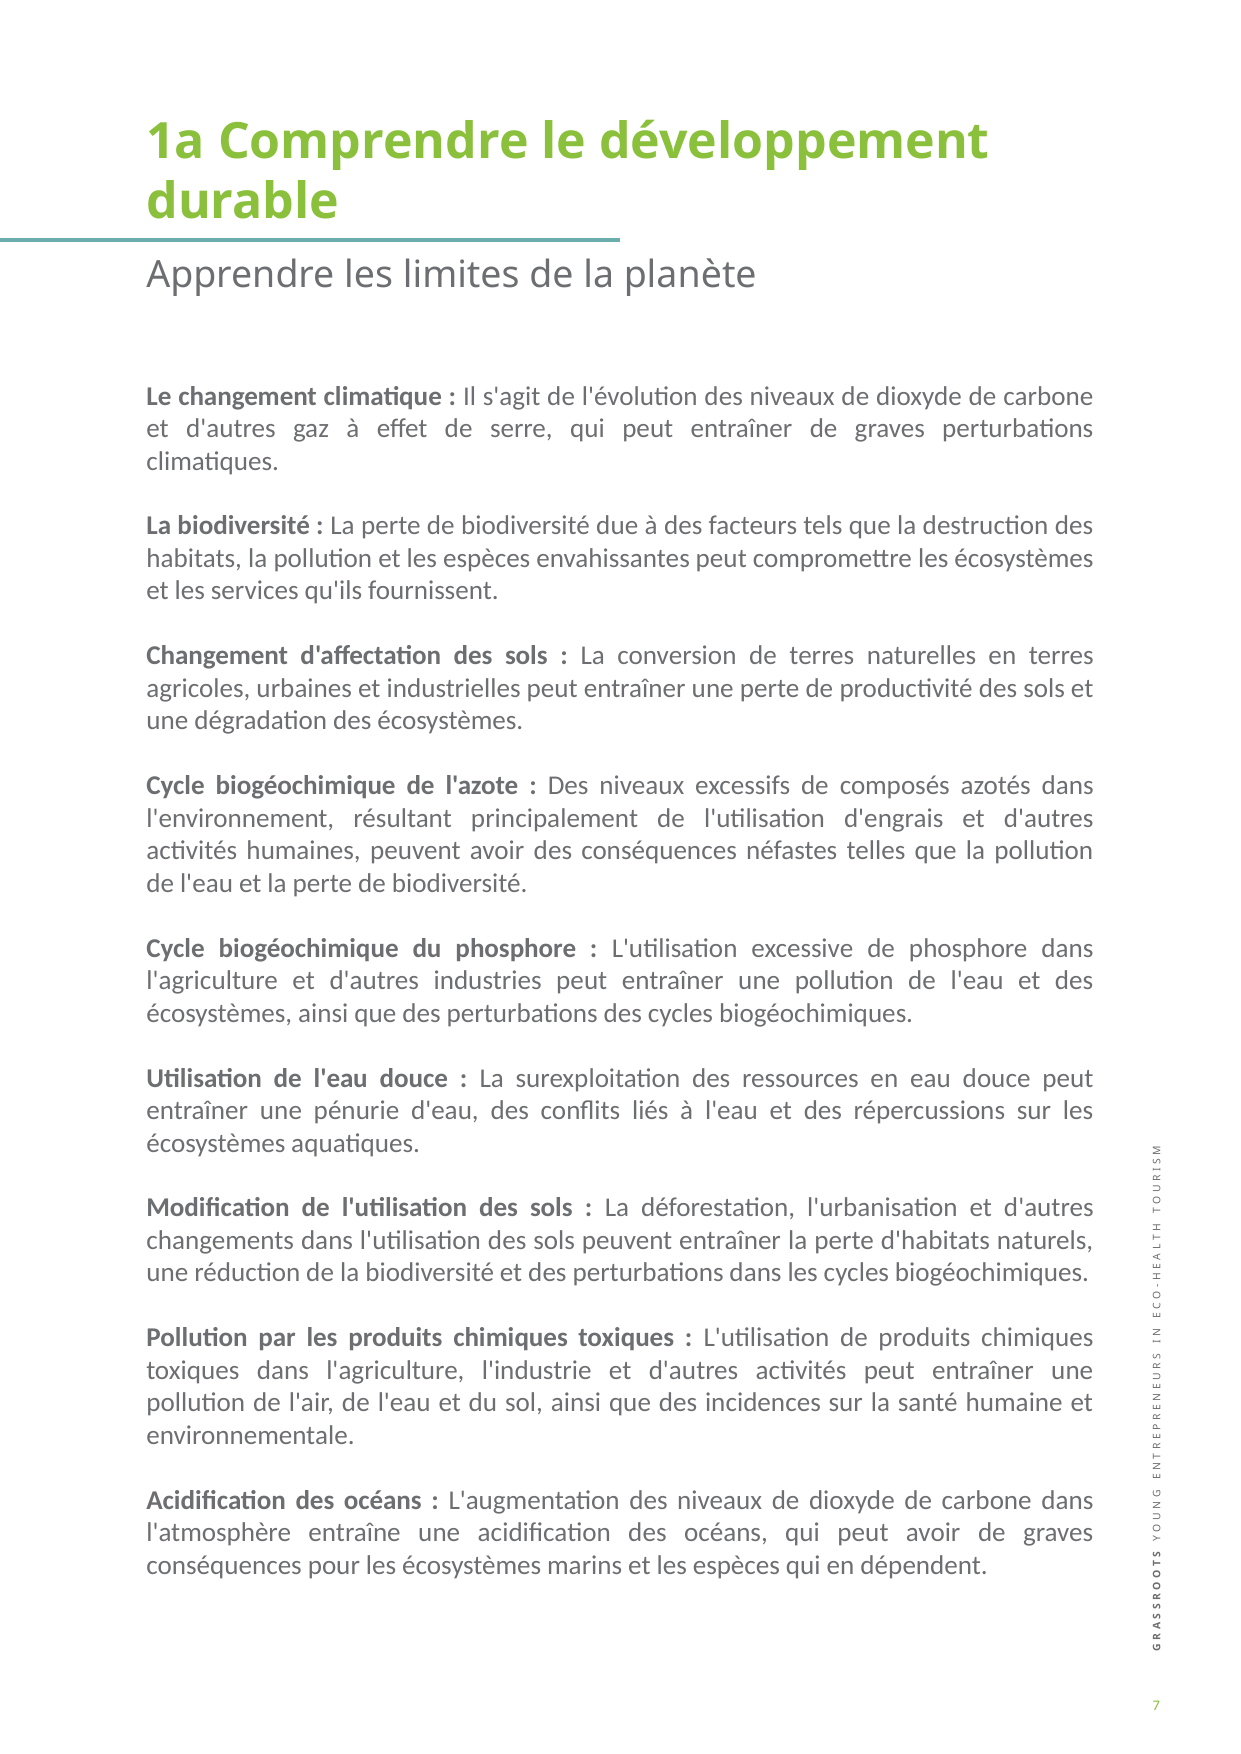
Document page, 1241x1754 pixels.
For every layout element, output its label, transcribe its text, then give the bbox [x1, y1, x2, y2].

list Apprendre les limites de la planète [131, 242, 1109, 371]
slide_number 7 [1125, 1666, 1187, 1743]
list Le changement climatique : Il s'agit de l'évolution des niveaux de dioxyde de carbone et d'autres gaz à effet de serre, qui peut entraîner de graves perturbations climatiques. La biodiversité : La perte de biodiversité due à des facteurs tels que la destruction des habitats, la pollution et les espèces envahissantes peut compromettre les écosystèmes et les services qu'ils fournissent. Changement d'affectation des sols : La conversion de terres naturelles en terres agricoles, urbaines et industrielles peut entraîner une perte de productivité des sols et une dégradation des écosystèmes. Cycle biogéochimique de l'azote : Des niveaux excessifs de composés azotés dans l'environnement, résultant principalement de l'utilisation d'engrais et d'autres activités humaines, peuvent avoir des conséquences néfastes telles que la pollution de l'eau et la perte de biodiversité. Cycle biogéochimique du phosphore : L'utilisation excessive de phosphore dans l'agriculture et d'autres industries peut entraîner une pollution de l'eau et des écosystèmes, ainsi que des perturbations des cycles biogéochimiques. Utilisation de l'eau douce : La surexploitation des ressources en eau douce peut entraîner une pénurie d'eau, des conflits liés à l'eau et des répercussions sur les écosystèmes aquatiques. Modification de l'utilisation des sols : La déforestation, l'urbanisation et d'autres changements dans l'utilisation des sols peuvent entraîner la perte d'habitats naturels, une réduction de la biodiversité et des perturbations dans les cycles biogéochimiques. Pollution par les produits chimiques toxiques : L'utilisation de produits chimiques toxiques dans l'agriculture, l'industrie et d'autres activités peut entraîner une pollution de l'air, de l'eau et du sol, ainsi que des incidences sur la santé humaine et environnementale. Acidification des océans : L'augmentation des niveaux de dioxyde de carbone dans l'atmosphère entraîne une acidification des océans, qui peut avoir de graves conséquences pour les écosystèmes marins et les espèces qui en dépendent. [131, 371, 1109, 1585]
list 1a Comprendre le développement durable [131, 100, 1109, 210]
text_box [0, 1359, 542, 1754]
